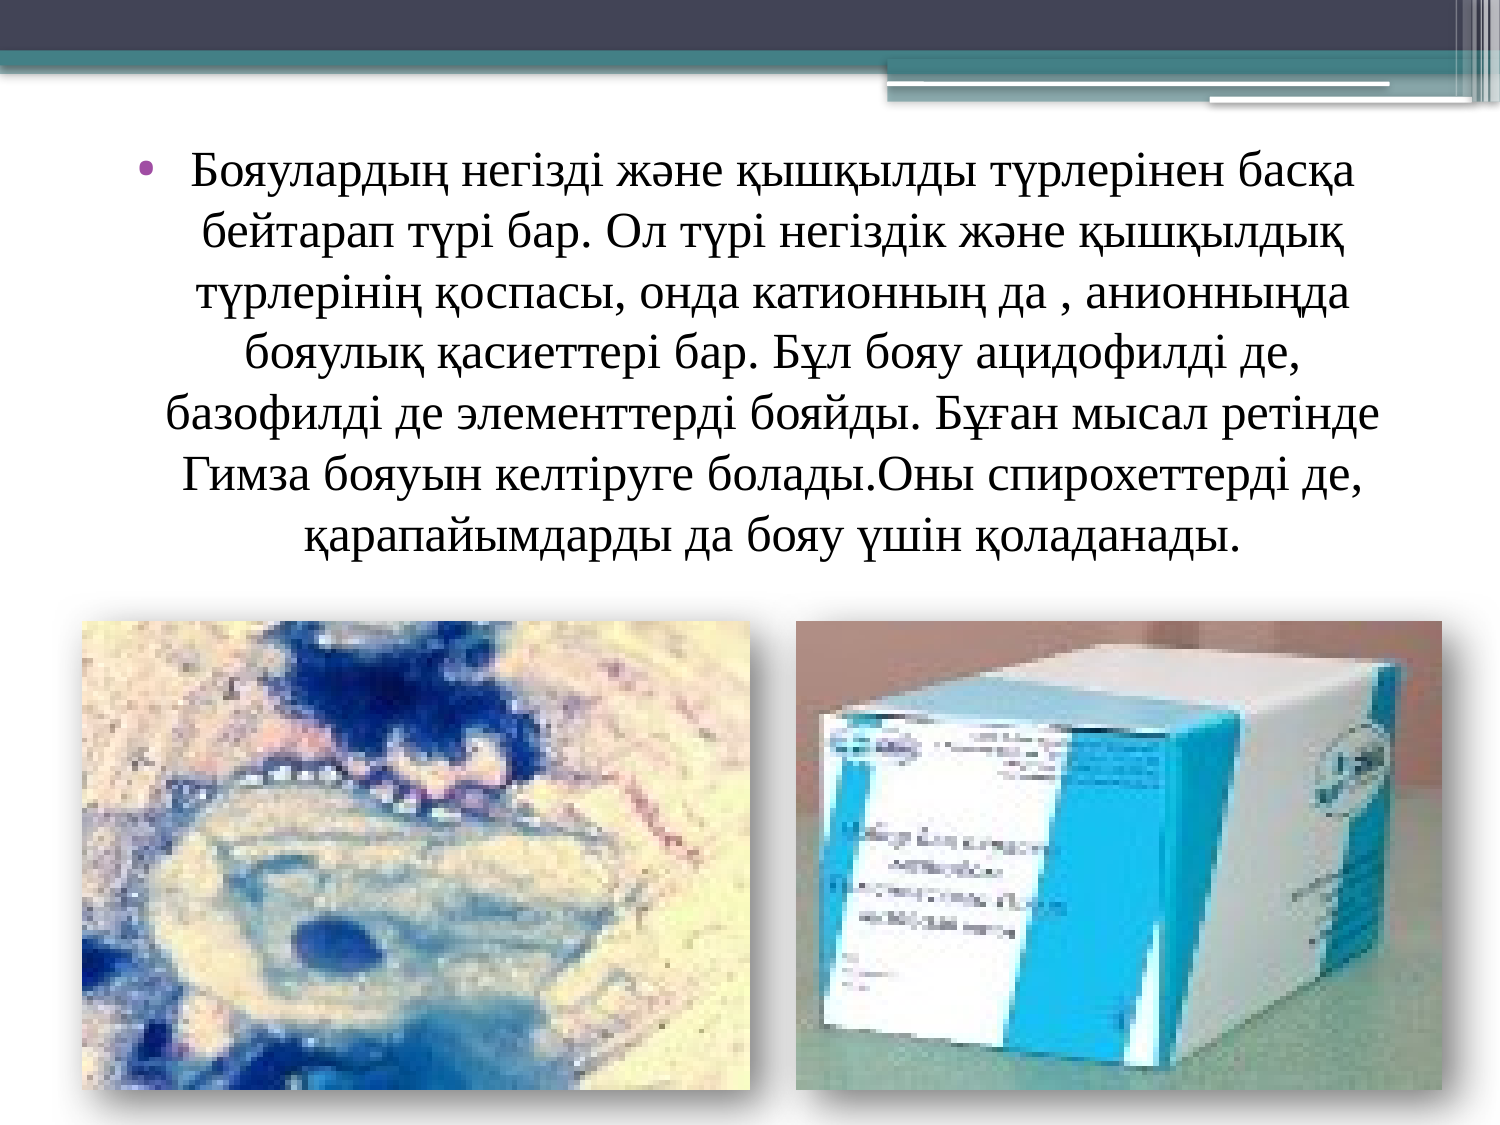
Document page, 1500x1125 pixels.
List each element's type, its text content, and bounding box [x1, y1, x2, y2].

picture [81, 620, 751, 1091]
list Бояулардың негізді және қышқылды түрлерінен басқа бейтарап түрі бар. Ол түрі негіздік және қышқылдық түрлерінің қоспасы, онда катионның да , анионныңда бояулық қасиеттері бар. Бұл бояу ацидофилді де, базофилді де элементтерді бояйды. Бұған мысал ретінде Гимза бояуын келтіруге болады.Оны спирохеттерді де, қарапайымдарды да бояу үшін қоладанады. [70, 128, 1421, 610]
picture [796, 620, 1442, 1091]
